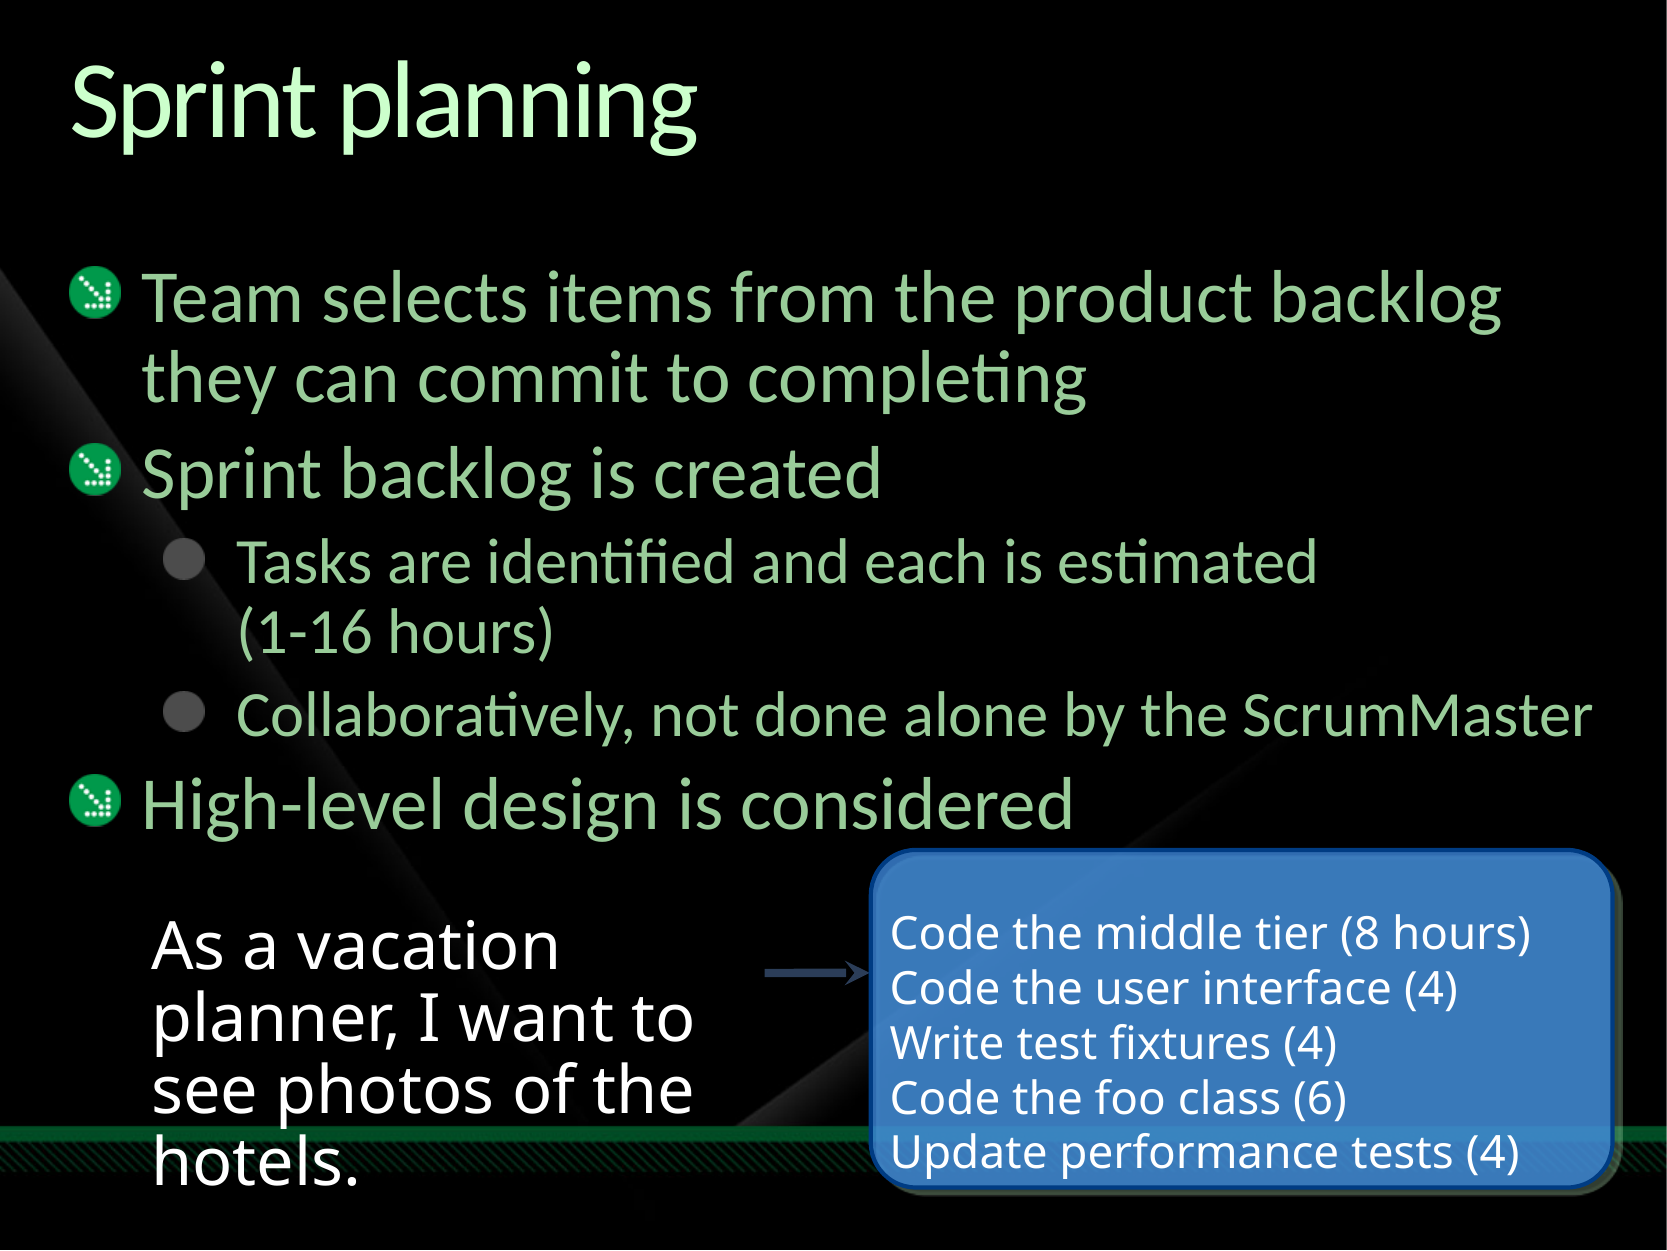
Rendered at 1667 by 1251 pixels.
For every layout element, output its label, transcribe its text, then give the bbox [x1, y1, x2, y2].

text_box As a vacation planner, I want to see photos of the hotels. [126, 887, 766, 1184]
list Team selects items from the product backlog they can commit to completing Sprint backlog is created Tasks are identified and each is estimated (1-16 hours) Collaboratively, not done alone by the ScrumMaster High-level design is considered [69, 257, 1598, 661]
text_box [870, 849, 1613, 1188]
title Sprint planning [69, 41, 1598, 164]
picture [0, 0, 1667, 1250]
text_box [857, 966, 864, 980]
